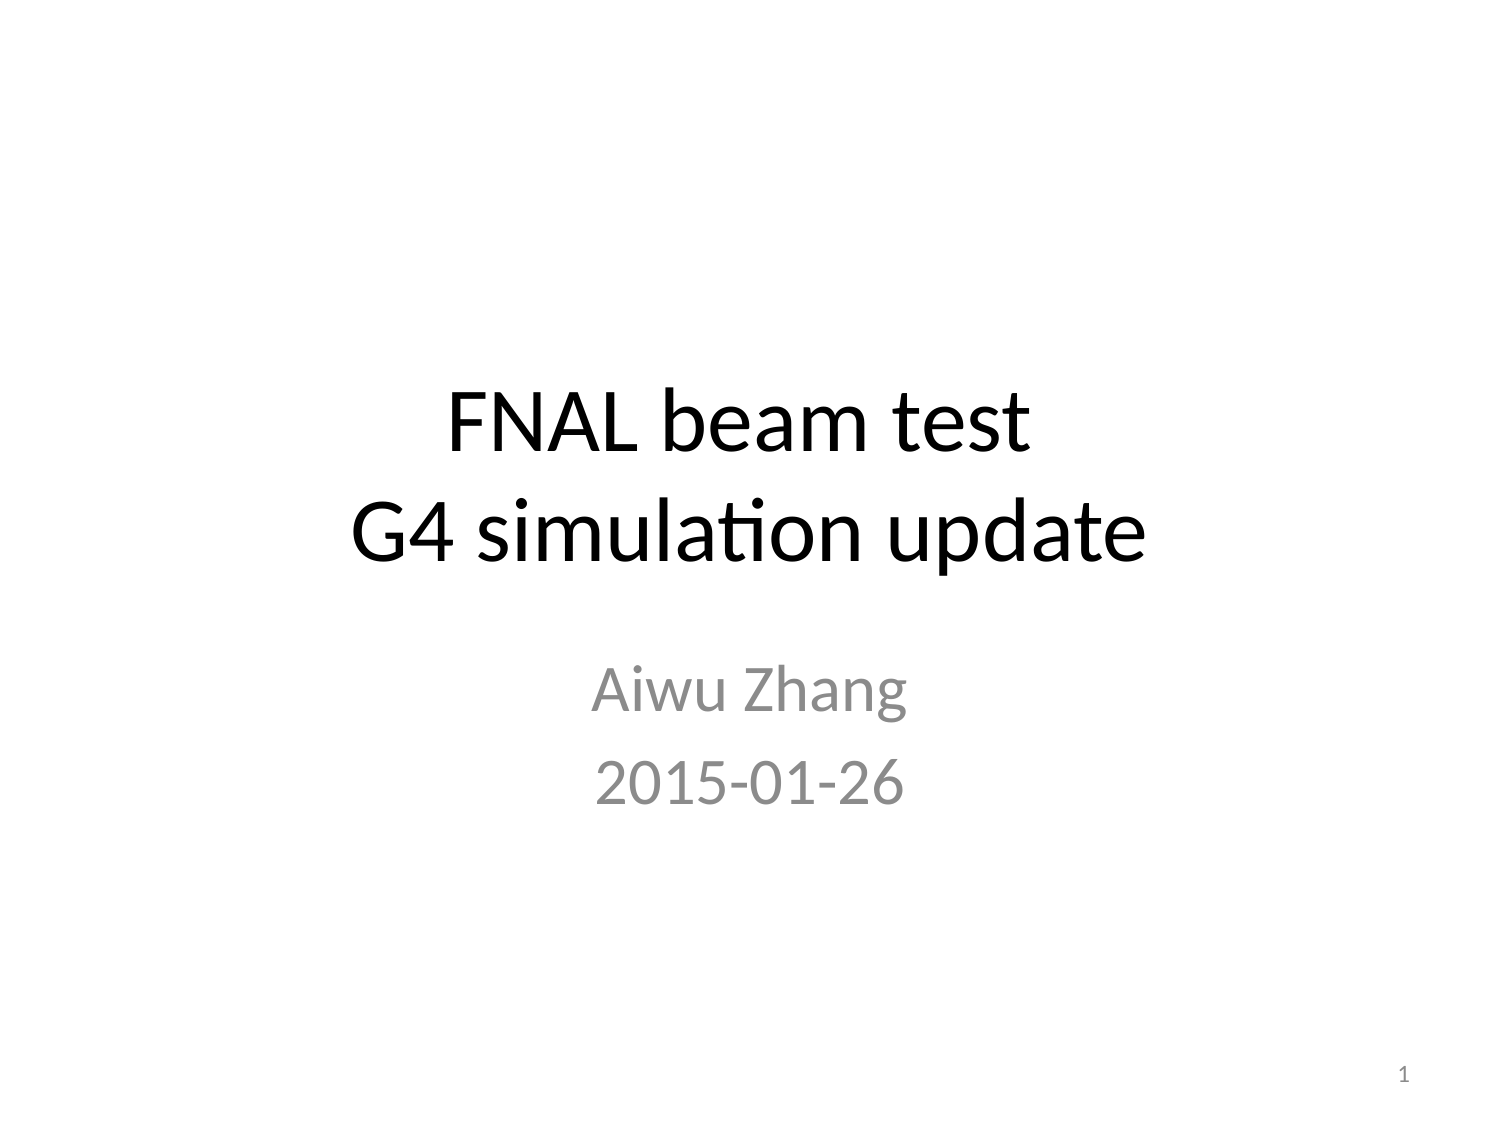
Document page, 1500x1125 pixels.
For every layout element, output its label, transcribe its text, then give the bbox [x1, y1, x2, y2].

subtitle Aiwu Zhang 2015-01-26 [225, 637, 1275, 925]
title FNAL beam test G4 simulation update [112, 349, 1388, 591]
slide_number 1 [1074, 1042, 1425, 1103]
